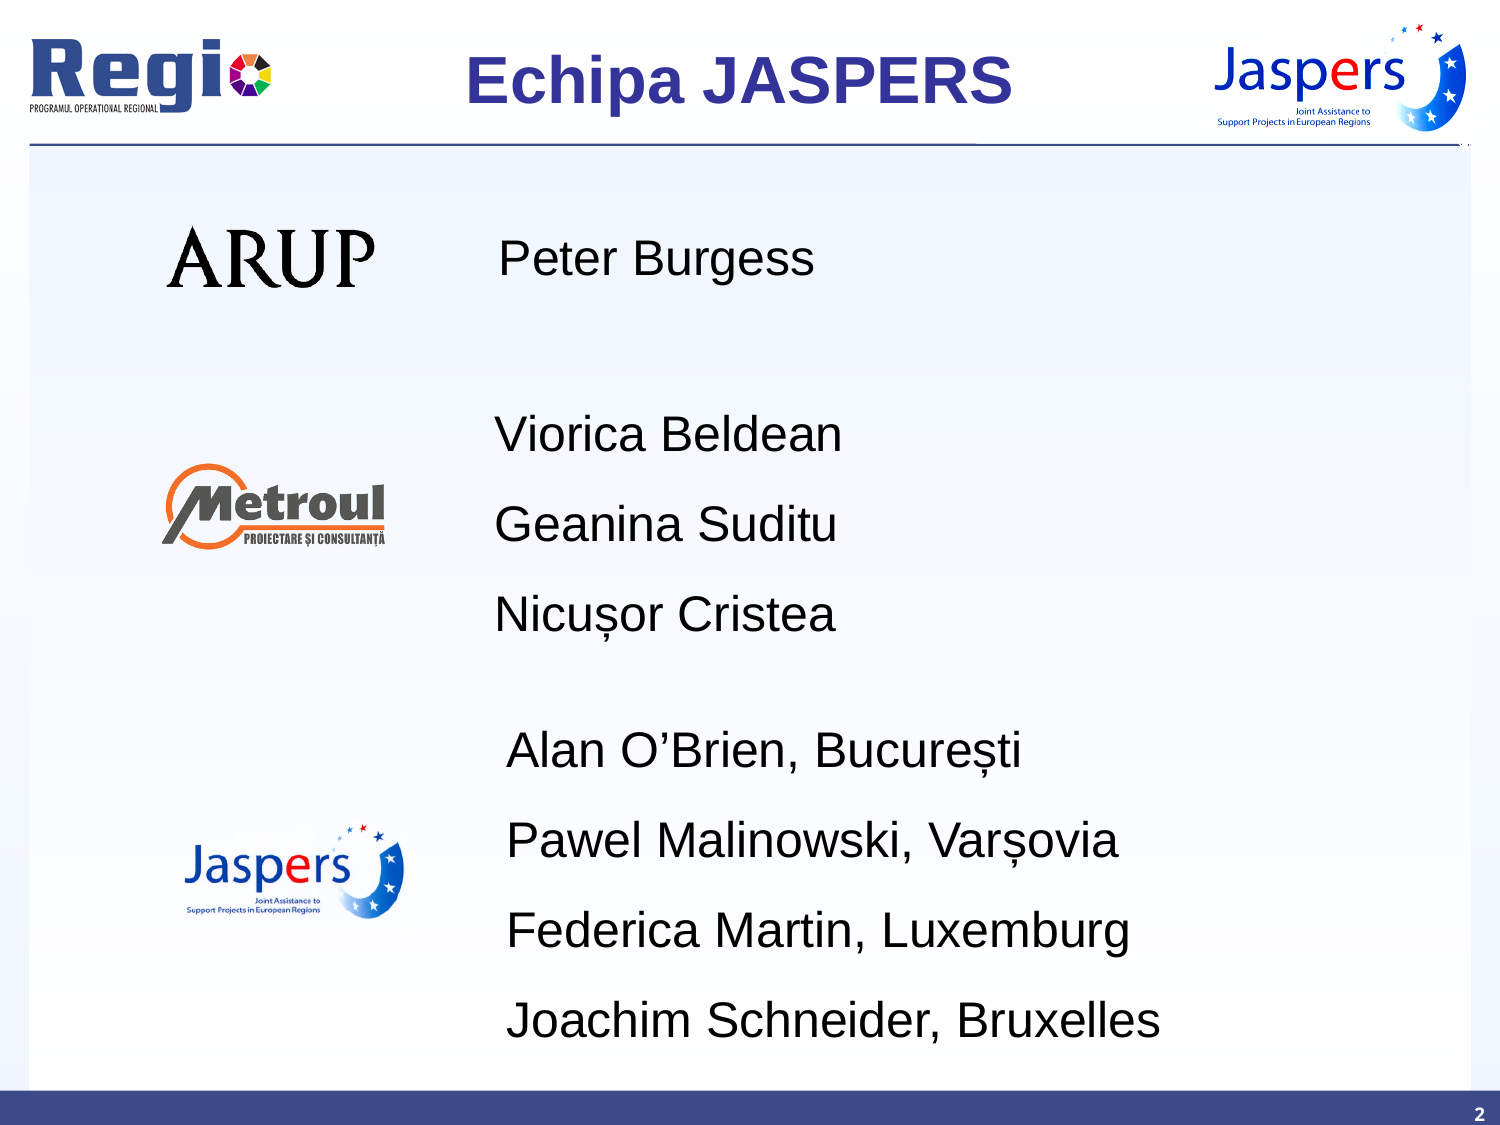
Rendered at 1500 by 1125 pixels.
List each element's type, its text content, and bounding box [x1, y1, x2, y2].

picture [149, 802, 415, 937]
text_box Alan O’Brien, București Pawel Malinowski, Varșovia Federica Martin, Luxemburg Joachim Schneider, Bruxelles [491, 680, 1177, 1056]
text_box Viorica Beldean Geanina Suditu Nicușor Cristea [480, 363, 859, 649]
picture [158, 459, 387, 557]
text_box 2 [1187, 1095, 1500, 1125]
picture [29, 38, 273, 115]
picture [1174, 0, 1479, 154]
title Echipa JASPERS [64, 18, 1169, 135]
picture [166, 190, 379, 322]
text_box Peter Burgess [484, 218, 831, 293]
